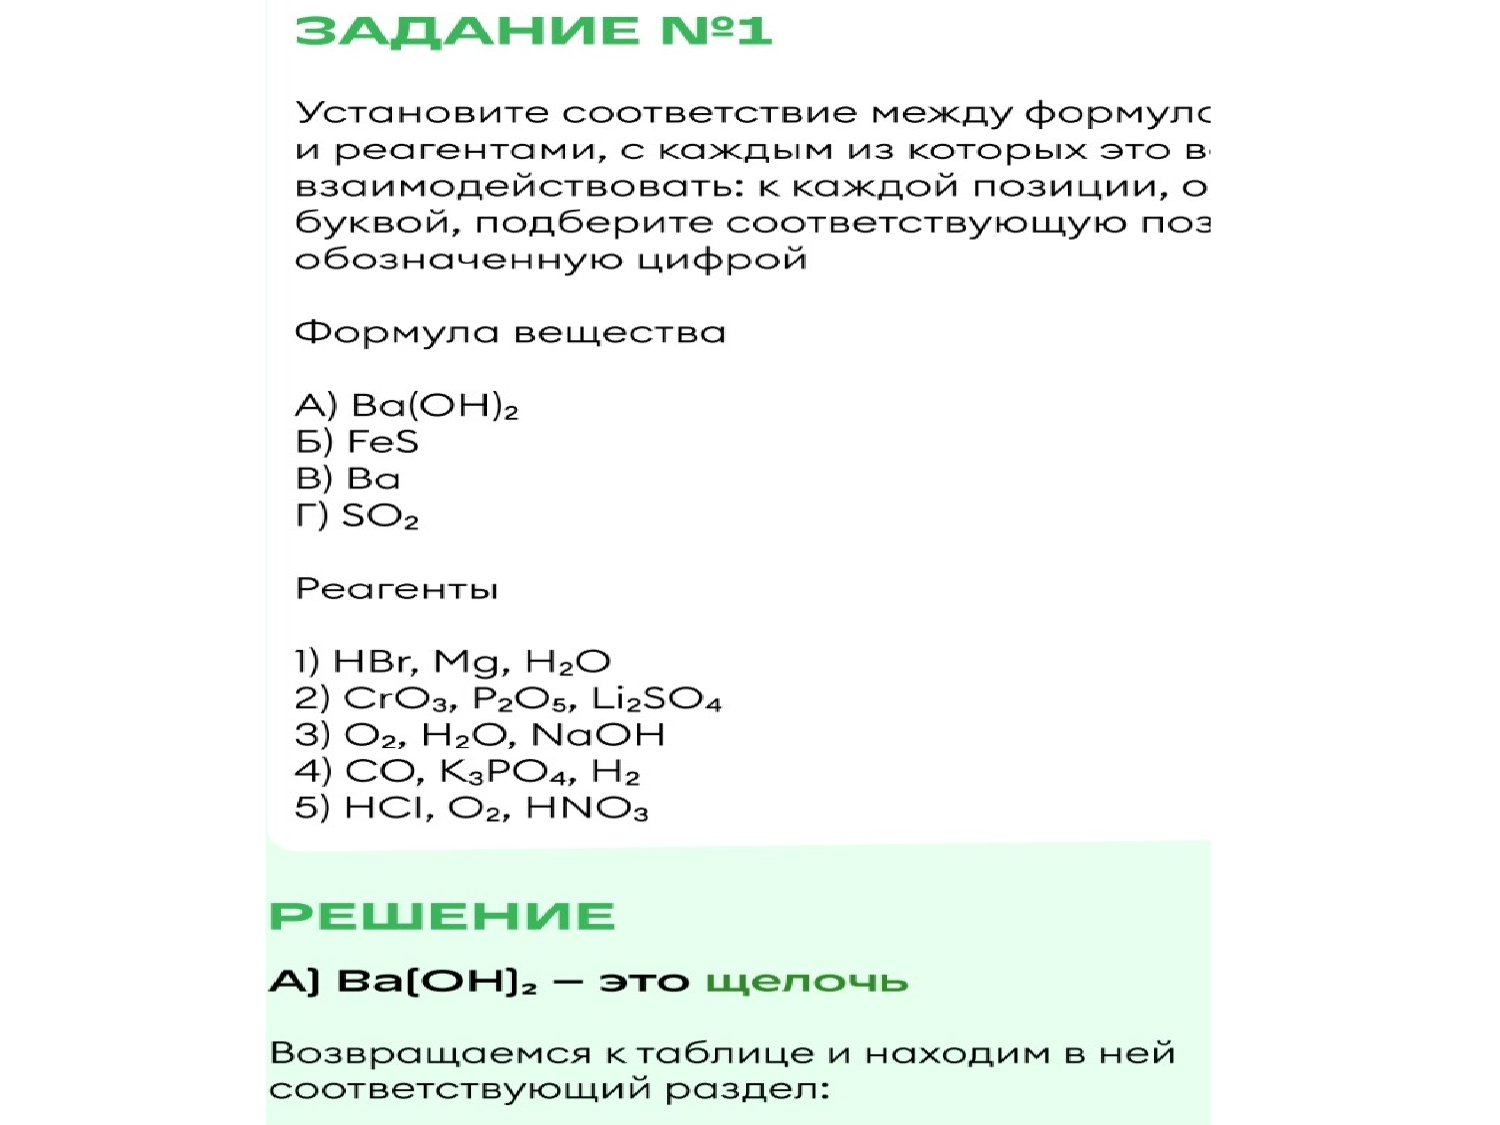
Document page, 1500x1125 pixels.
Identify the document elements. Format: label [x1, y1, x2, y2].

list [265, 0, 1211, 1125]
